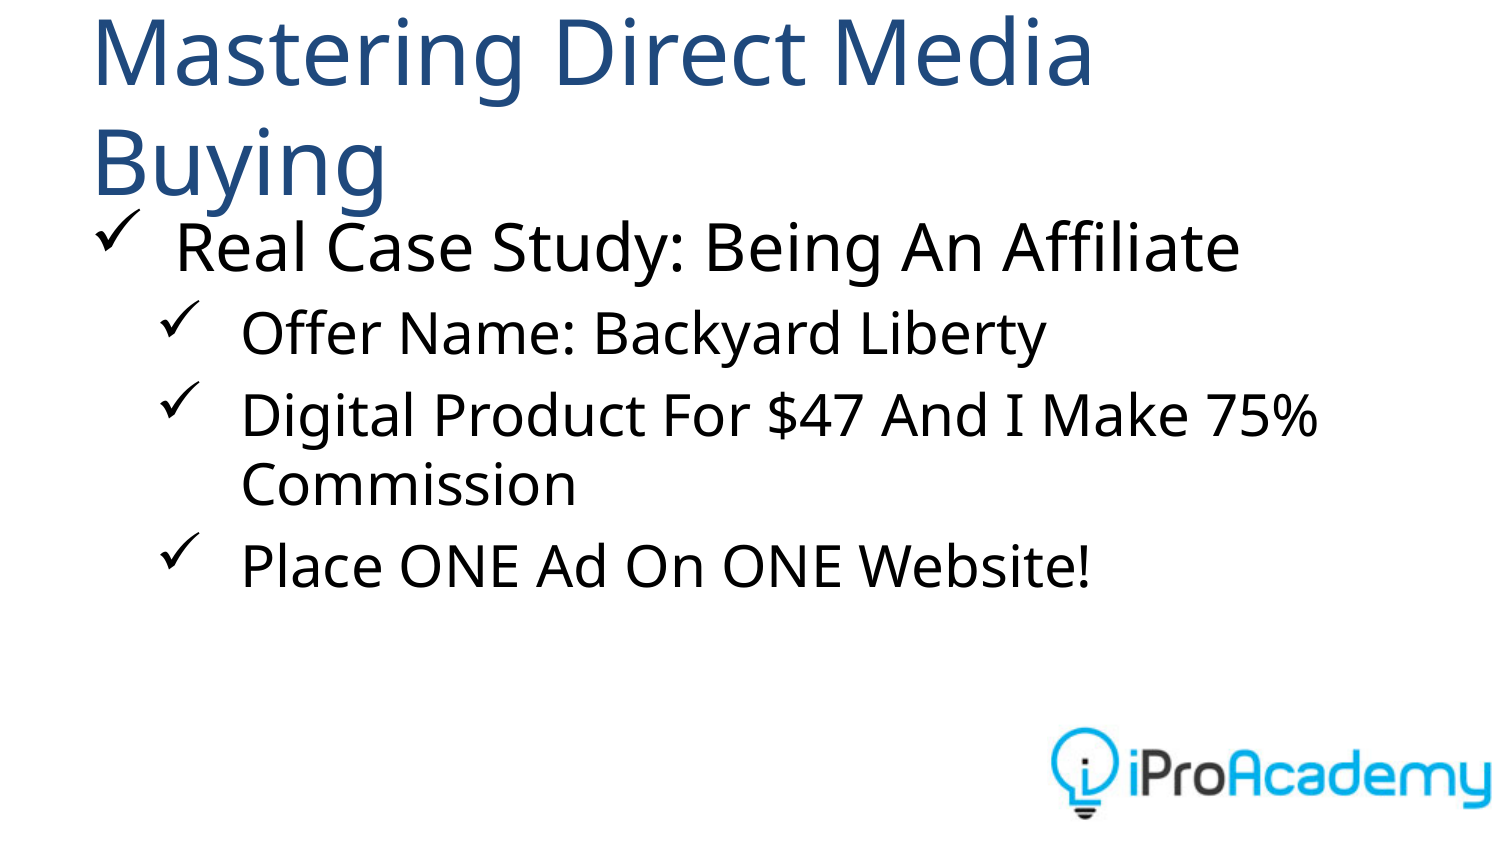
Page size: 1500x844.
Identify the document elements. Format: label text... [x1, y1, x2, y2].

title Mastering Direct Media Buying [75, 33, 1425, 175]
list Real Case Study: Being An Affiliate Offer Name: Backyard Liberty Digital Product For $47 And I Make 75% Commission Place ONE Ad On ONE Website! [75, 196, 1425, 754]
picture [1047, 713, 1499, 839]
